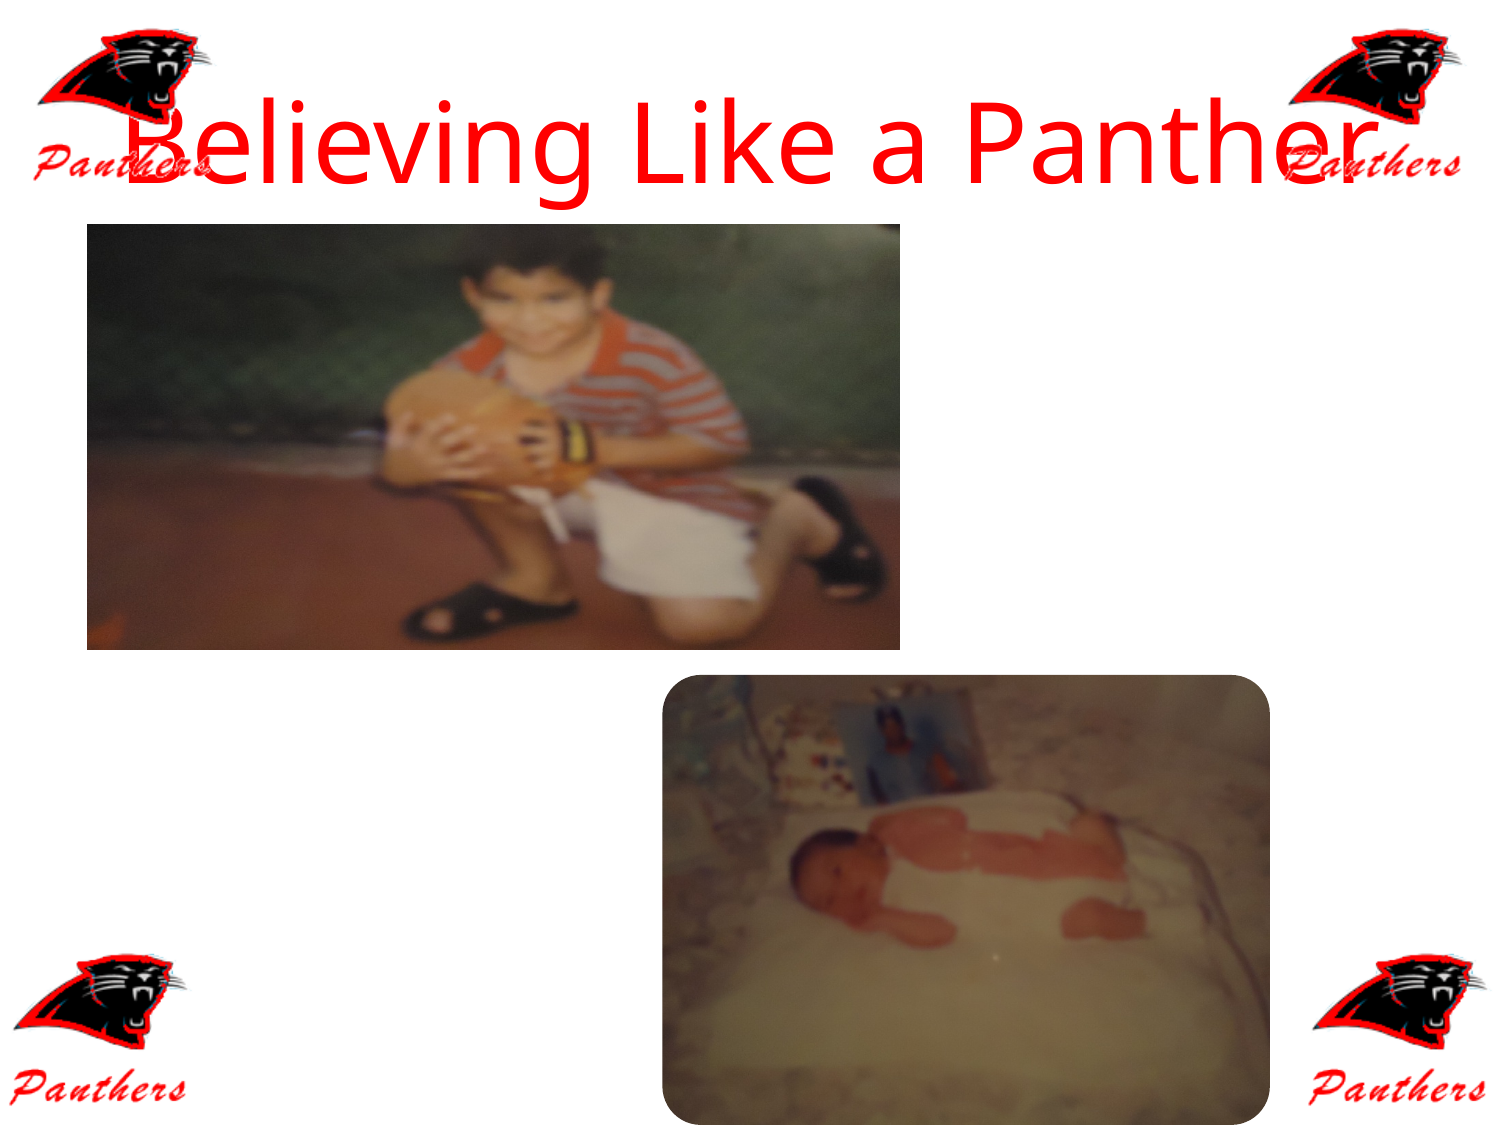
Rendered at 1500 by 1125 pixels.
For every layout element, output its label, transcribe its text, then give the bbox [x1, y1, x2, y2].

picture [87, 224, 901, 651]
title Believing Like a Panther [75, 45, 1425, 233]
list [24, 0, 226, 201]
picture [0, 924, 201, 1125]
picture [1274, 0, 1476, 201]
picture [662, 674, 1271, 1125]
picture [1299, 924, 1500, 1125]
